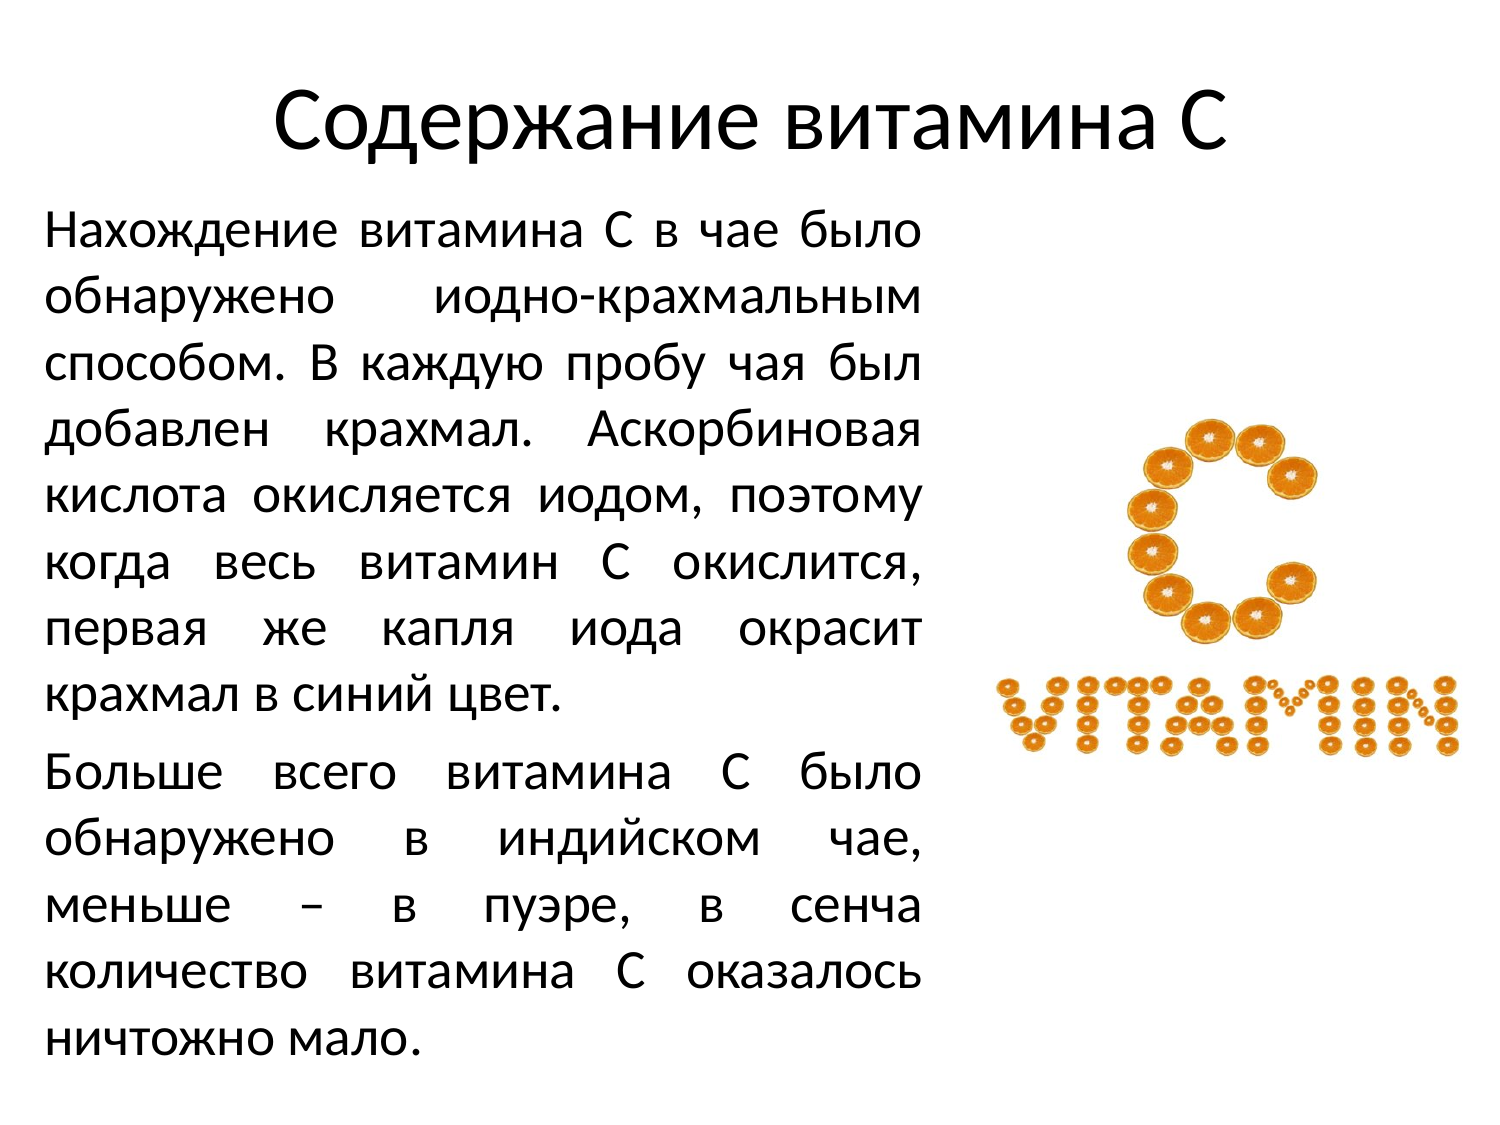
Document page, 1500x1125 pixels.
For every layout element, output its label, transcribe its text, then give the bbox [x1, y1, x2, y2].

picture [950, 374, 1500, 790]
list Нахождение витамина С в чае было обнаружено иодно-крахмальным способом. В каждую пробу чая был добавлен крахмал. Аскорбиновая кислота окисляется иодом, поэтому когда весь витамин С окислится, первая же капля иода окрасит крахмал в синий цвет. Больше всего витамина С было обнаружено в индийском чае, меньше – в пуэре, в сенча количество витамина С оказалось ничтожно мало. [29, 184, 939, 1094]
title Содержание витамина С [76, 19, 1427, 207]
